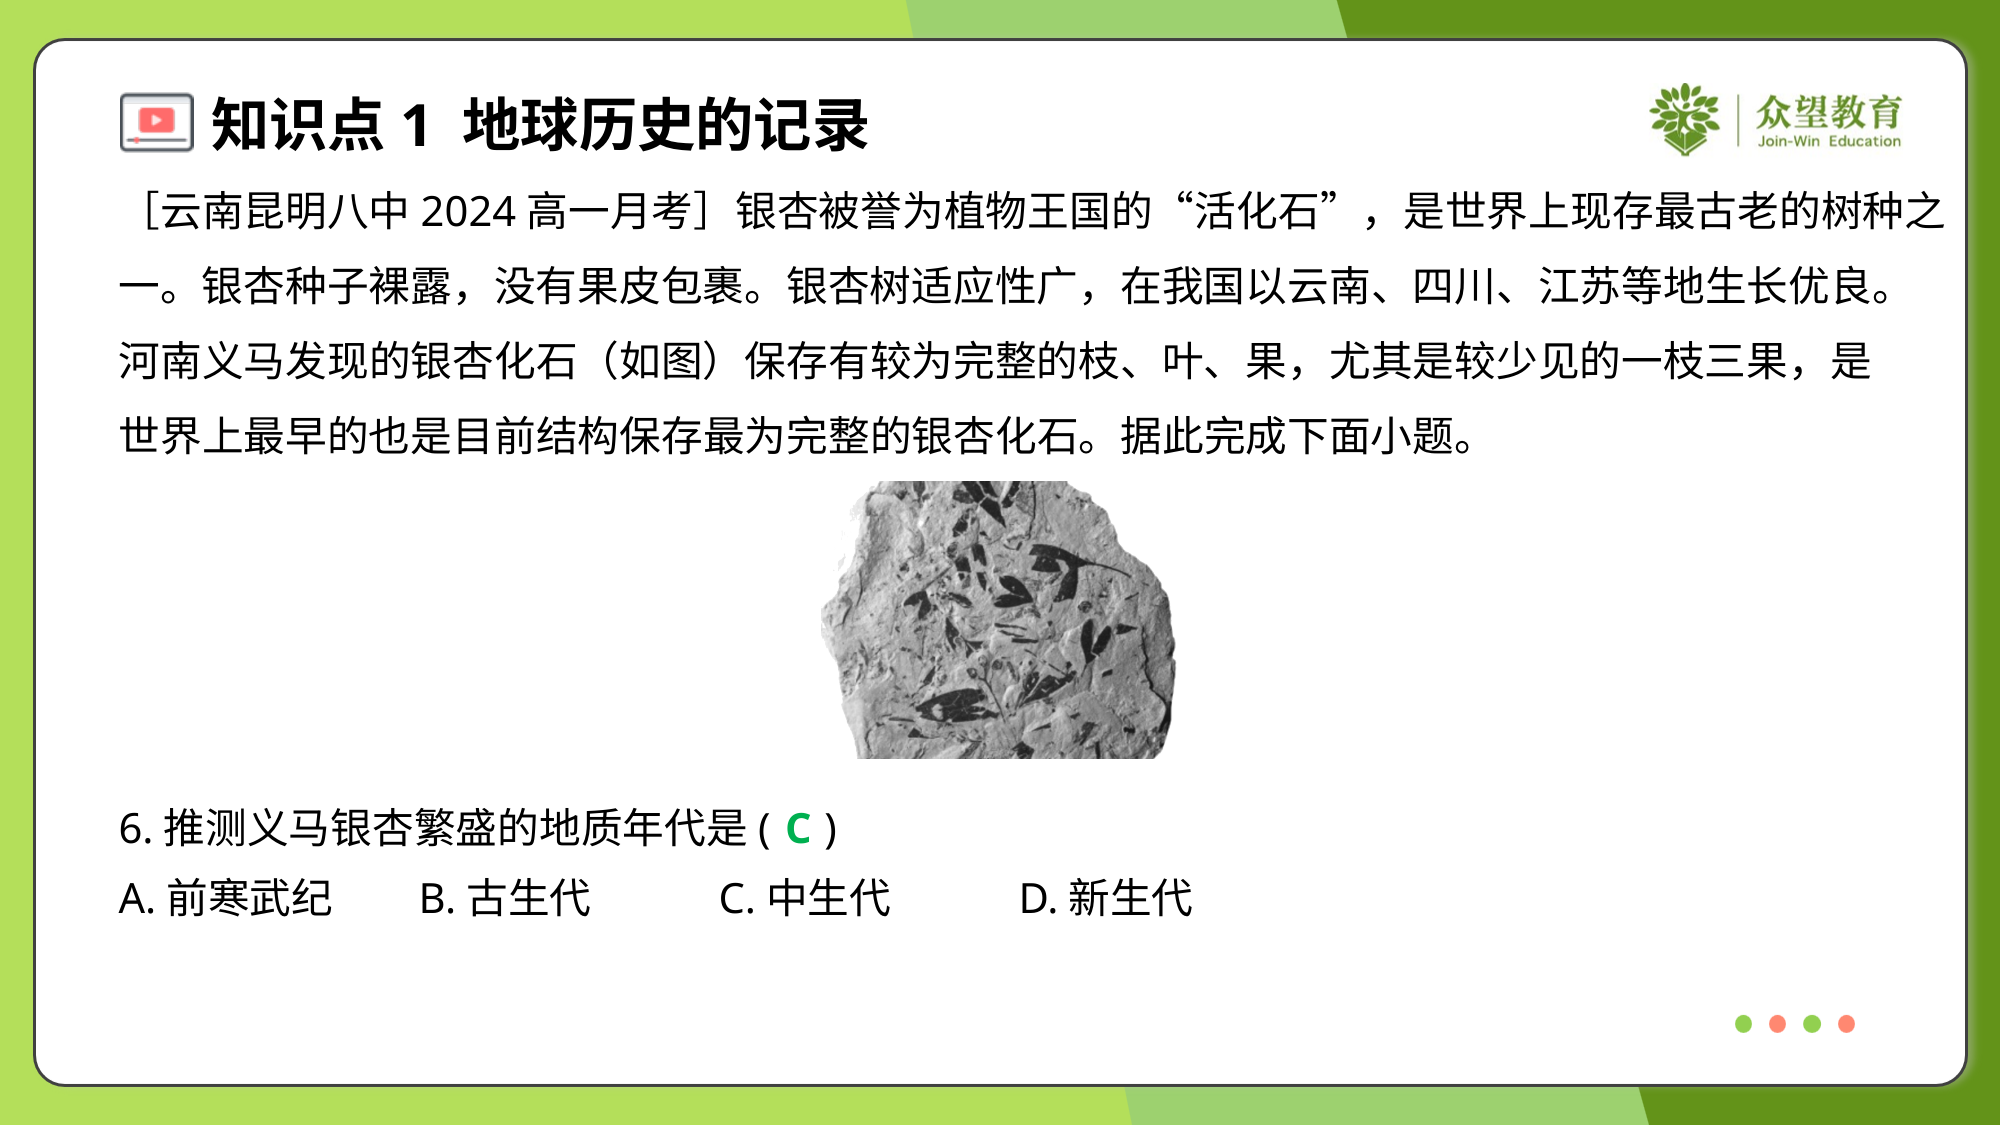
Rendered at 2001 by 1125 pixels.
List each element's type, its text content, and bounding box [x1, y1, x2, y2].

text_box ［云南昆明八中2024高一月考］银杏被誉为植物王国的“活化石”，是世界上现存最古老的树种之 一。银杏种子裸露，没有果皮包裹。银杏树适应性广，在我国以云南、四川、江苏等地生长优良。 河南义马发现的银杏化石（如图）保存有较为完整的枝、叶、果，尤其是较少见的一枝三果，是 世界上最早的也是目前结构保存最为完整的银杏化石。据此完成下面小题。 [118, 159, 1883, 460]
text_box 6.推测义马银杏繁盛的地质年代是( ) [828, 781, 1883, 850]
picture [0, 0, 2000, 1125]
text_box 6.推测义马银杏繁盛的地质年代是( ) [118, 781, 769, 850]
text_box C [769, 781, 828, 850]
text_box A.前寒武纪 B.古生代 C.中生代 D.新生代 [118, 850, 1883, 922]
